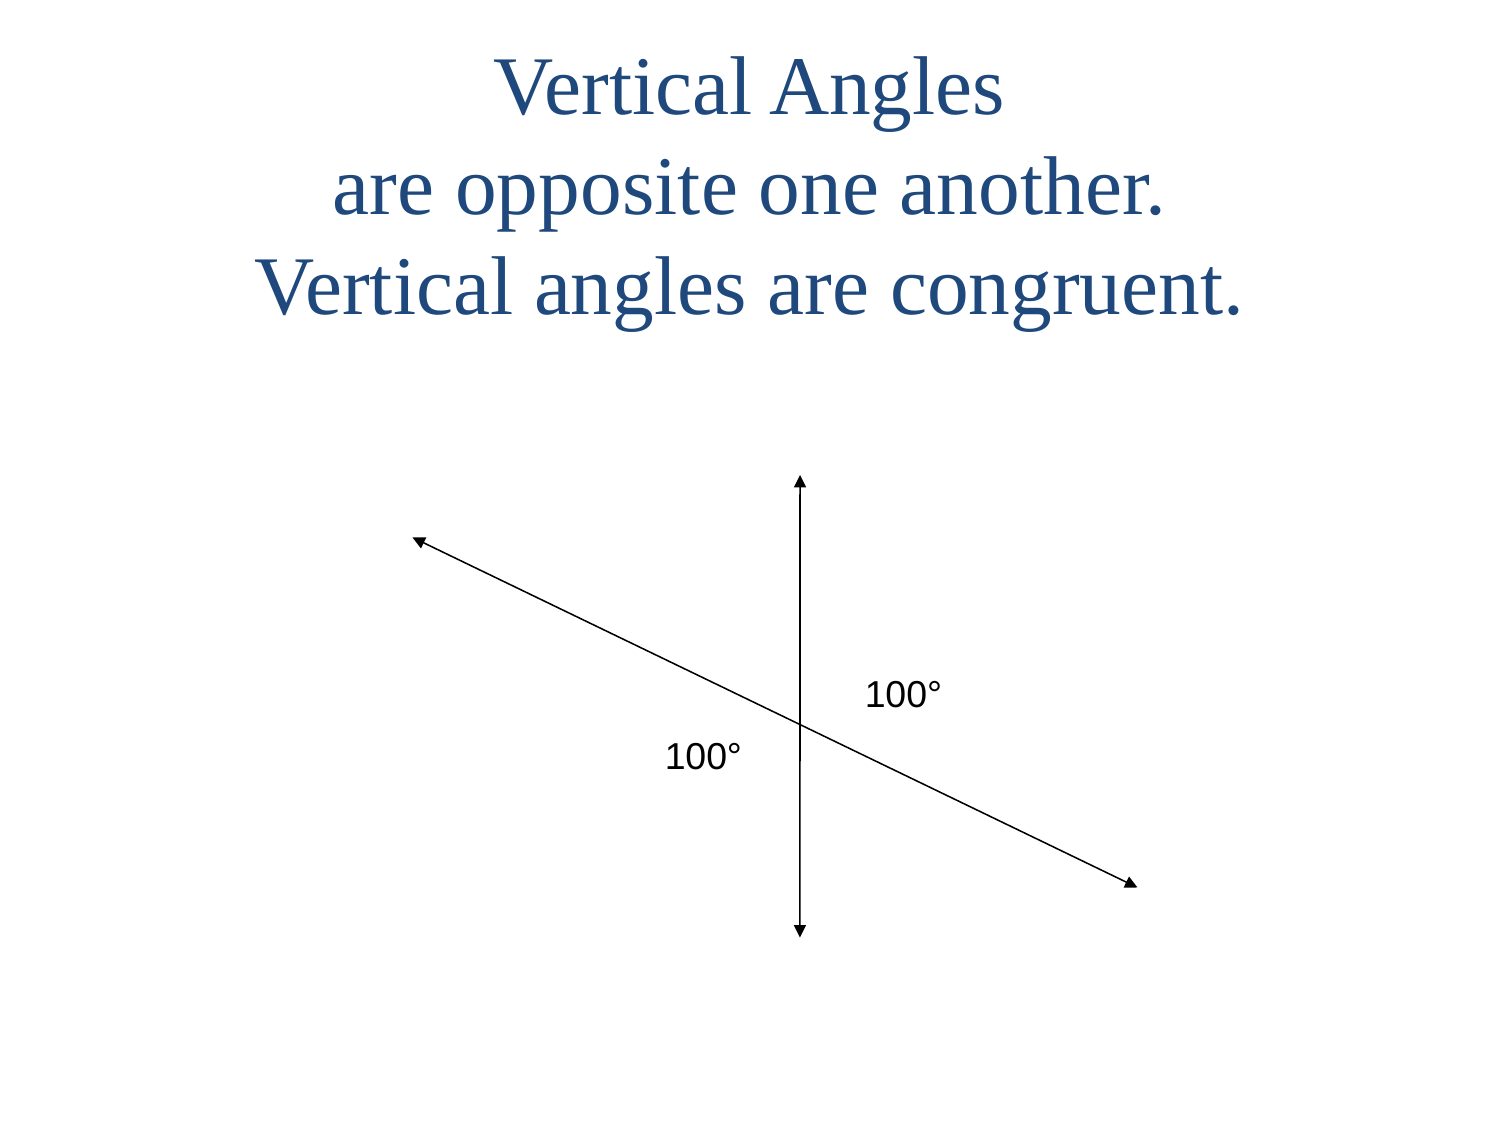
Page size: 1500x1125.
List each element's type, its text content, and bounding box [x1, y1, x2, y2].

text_box [793, 725, 807, 938]
text_box [412, 537, 1138, 888]
text_box 100° [849, 662, 963, 723]
text_box 100° [649, 724, 788, 785]
text_box [793, 474, 807, 724]
text_box Vertical Angles are opposite one another. Vertical angles are congruent. [74, 87, 1425, 275]
